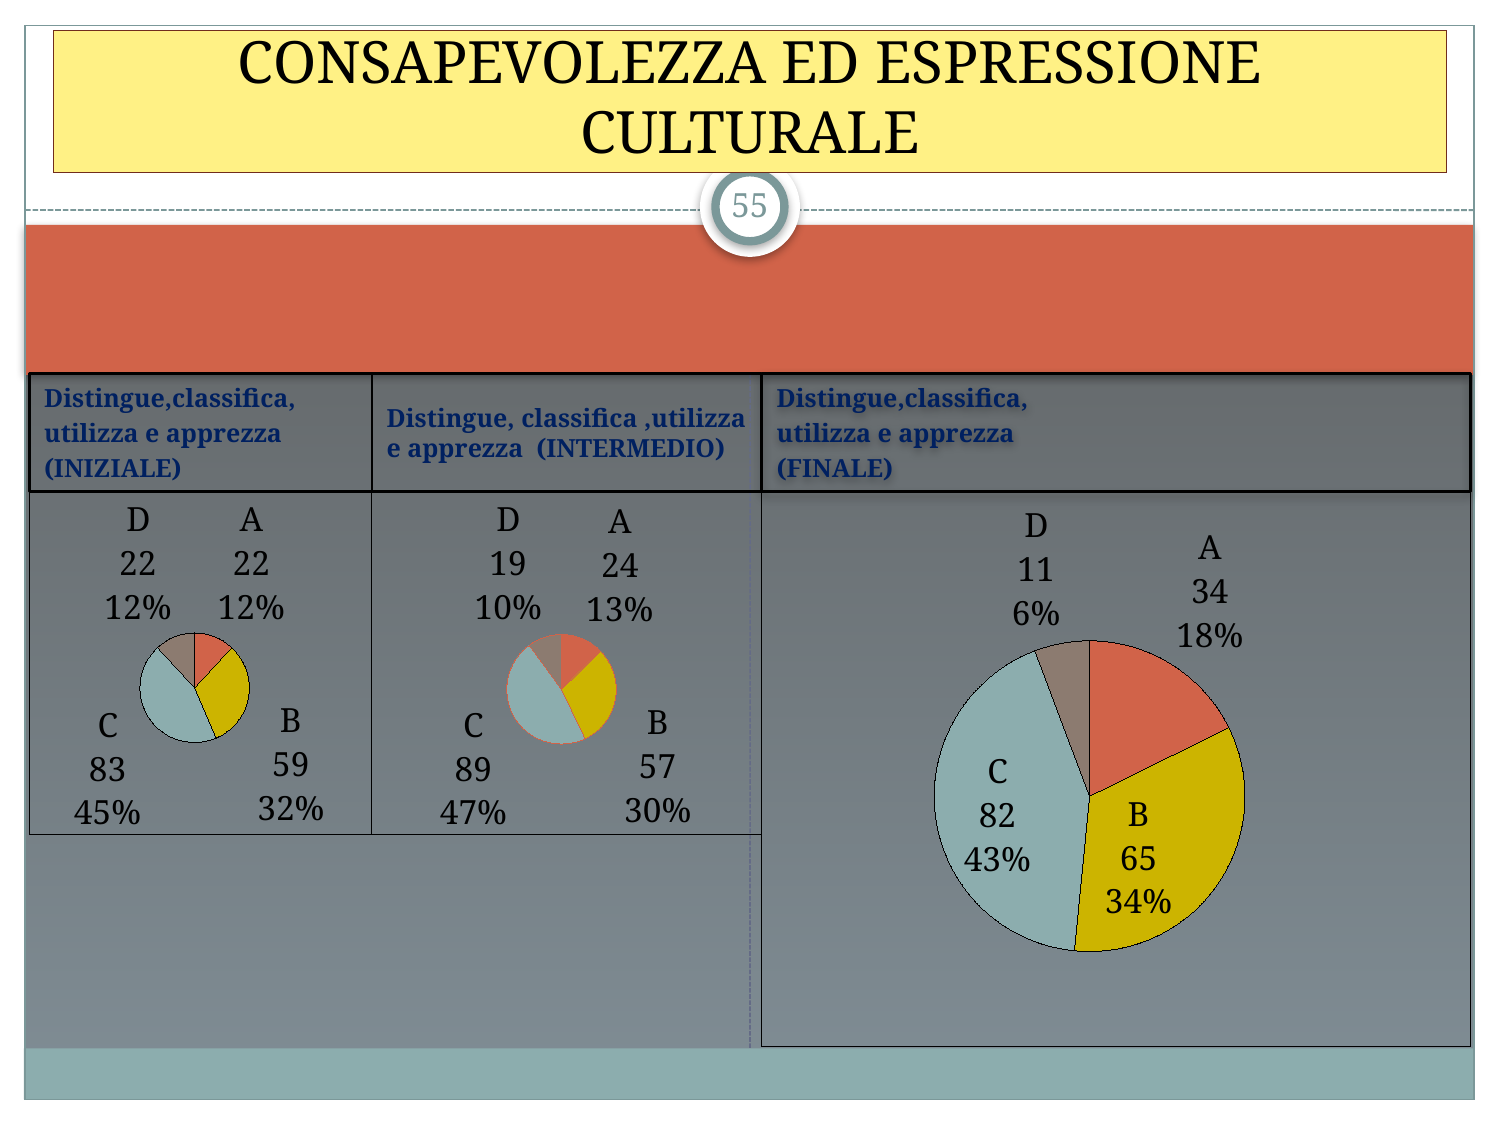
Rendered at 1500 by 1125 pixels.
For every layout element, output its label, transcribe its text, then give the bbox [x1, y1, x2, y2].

slide_number 55 [712, 173, 788, 244]
title CONSAPEVOLEZZA ED ESPRESSIONE CULTURALE [53, 30, 1447, 173]
list Distingue,classifica, utilizza e apprezza (INIZIALE) [28, 372, 371, 490]
list Distingue, classifica ,utilizza e apprezza (INTERMEDIO) [371, 372, 761, 489]
text_box Distingue,classifica, utilizza e apprezza (FINALE) [761, 373, 1471, 490]
chart [29, 491, 1471, 1048]
